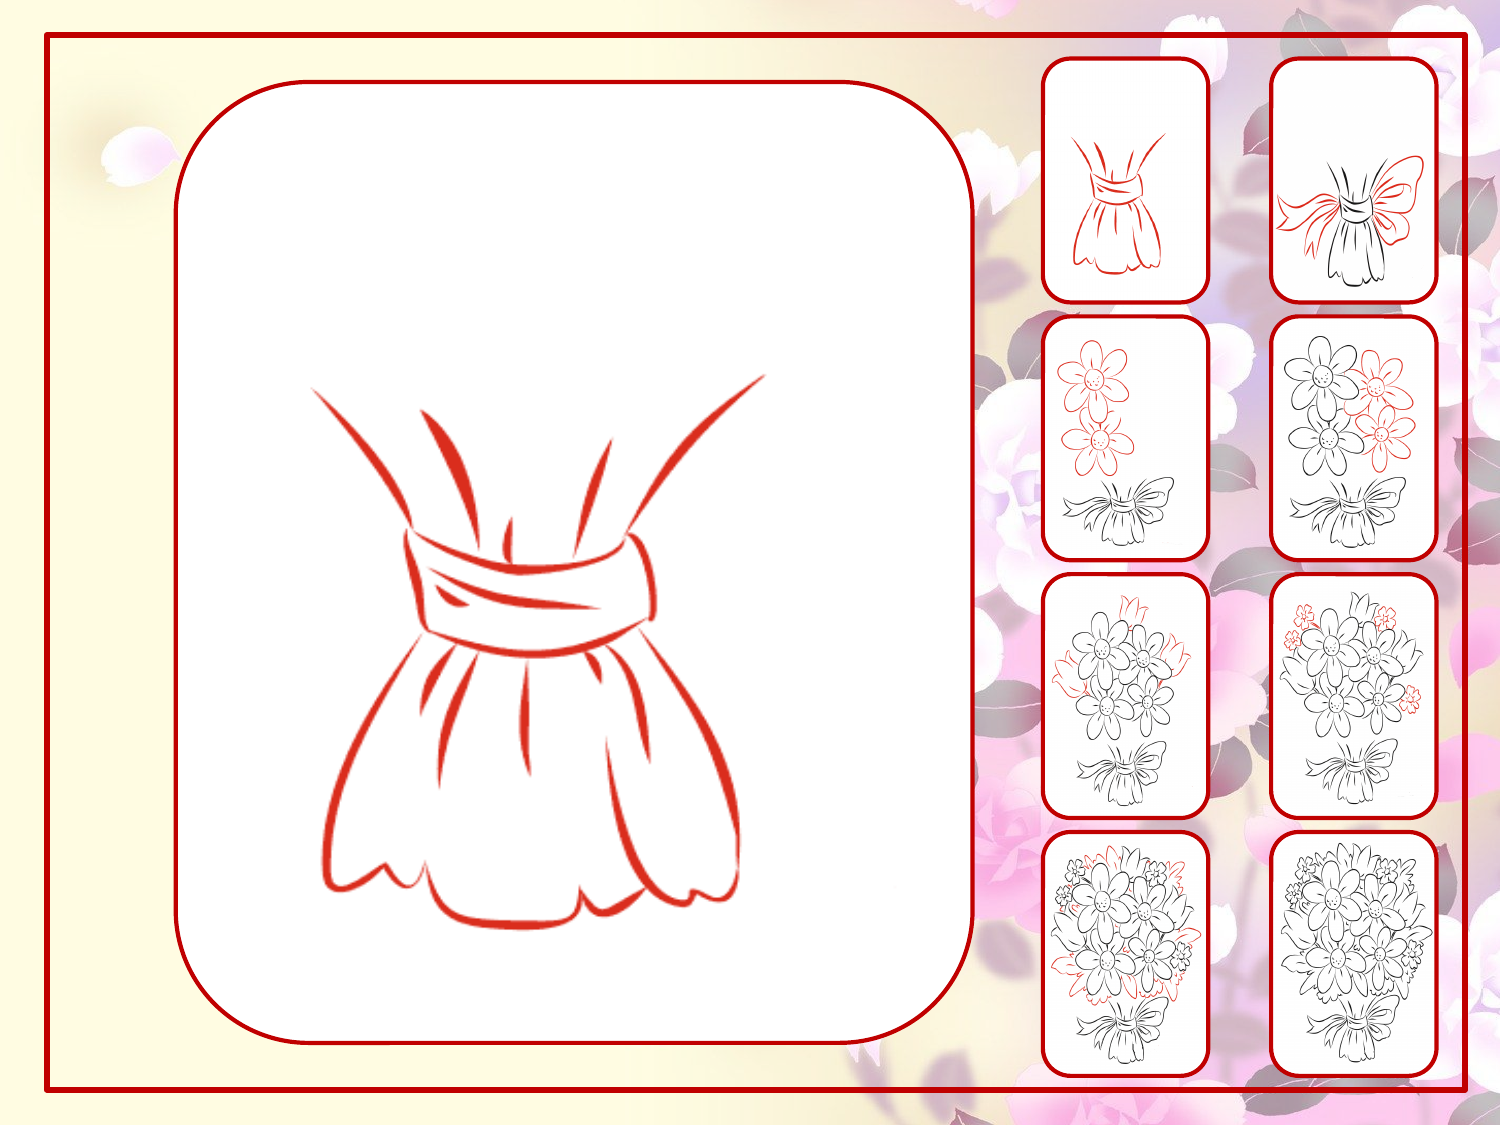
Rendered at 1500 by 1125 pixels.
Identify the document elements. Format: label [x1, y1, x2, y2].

text_box [1040, 829, 1211, 1078]
text_box [1269, 572, 1439, 821]
text_box [1269, 56, 1439, 305]
text_box [1040, 572, 1211, 821]
text_box [45, 33, 1467, 1092]
text_box [1040, 314, 1211, 563]
text_box [1269, 829, 1439, 1078]
text_box [1040, 56, 1211, 305]
text_box [173, 79, 975, 1046]
text_box [1269, 314, 1439, 563]
